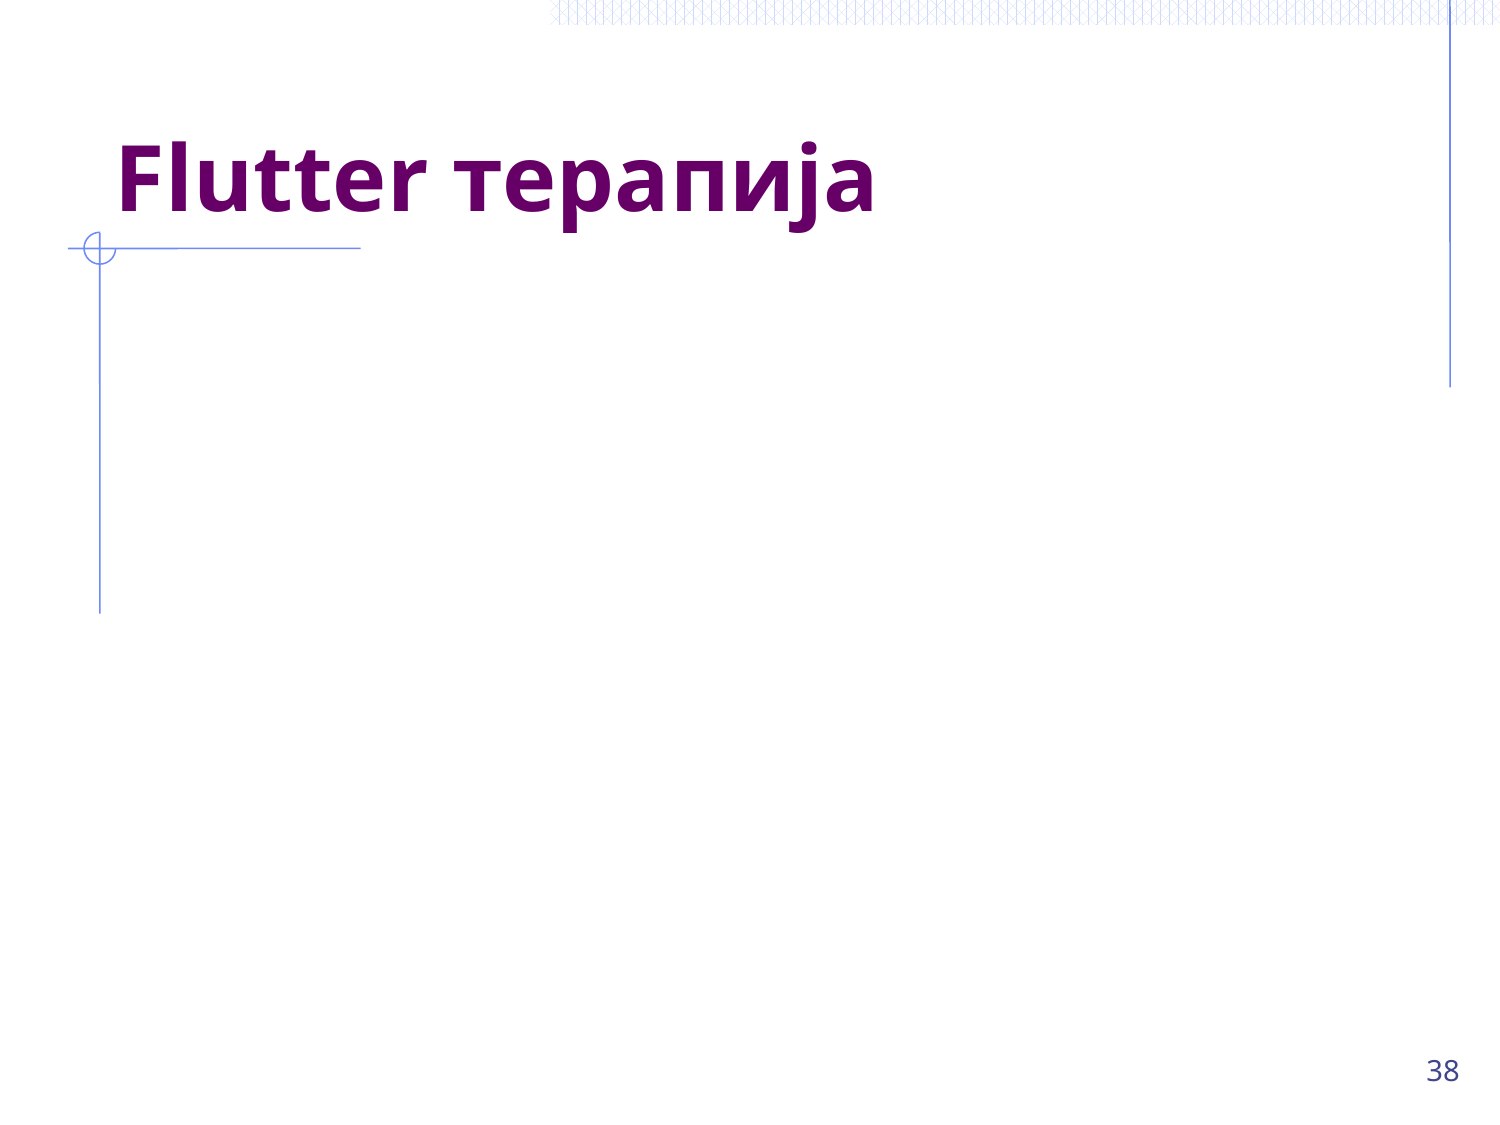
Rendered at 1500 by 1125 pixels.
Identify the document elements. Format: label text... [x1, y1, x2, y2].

slide_number 38 [1162, 1025, 1475, 1100]
title Flutter терапија [99, 49, 1376, 238]
